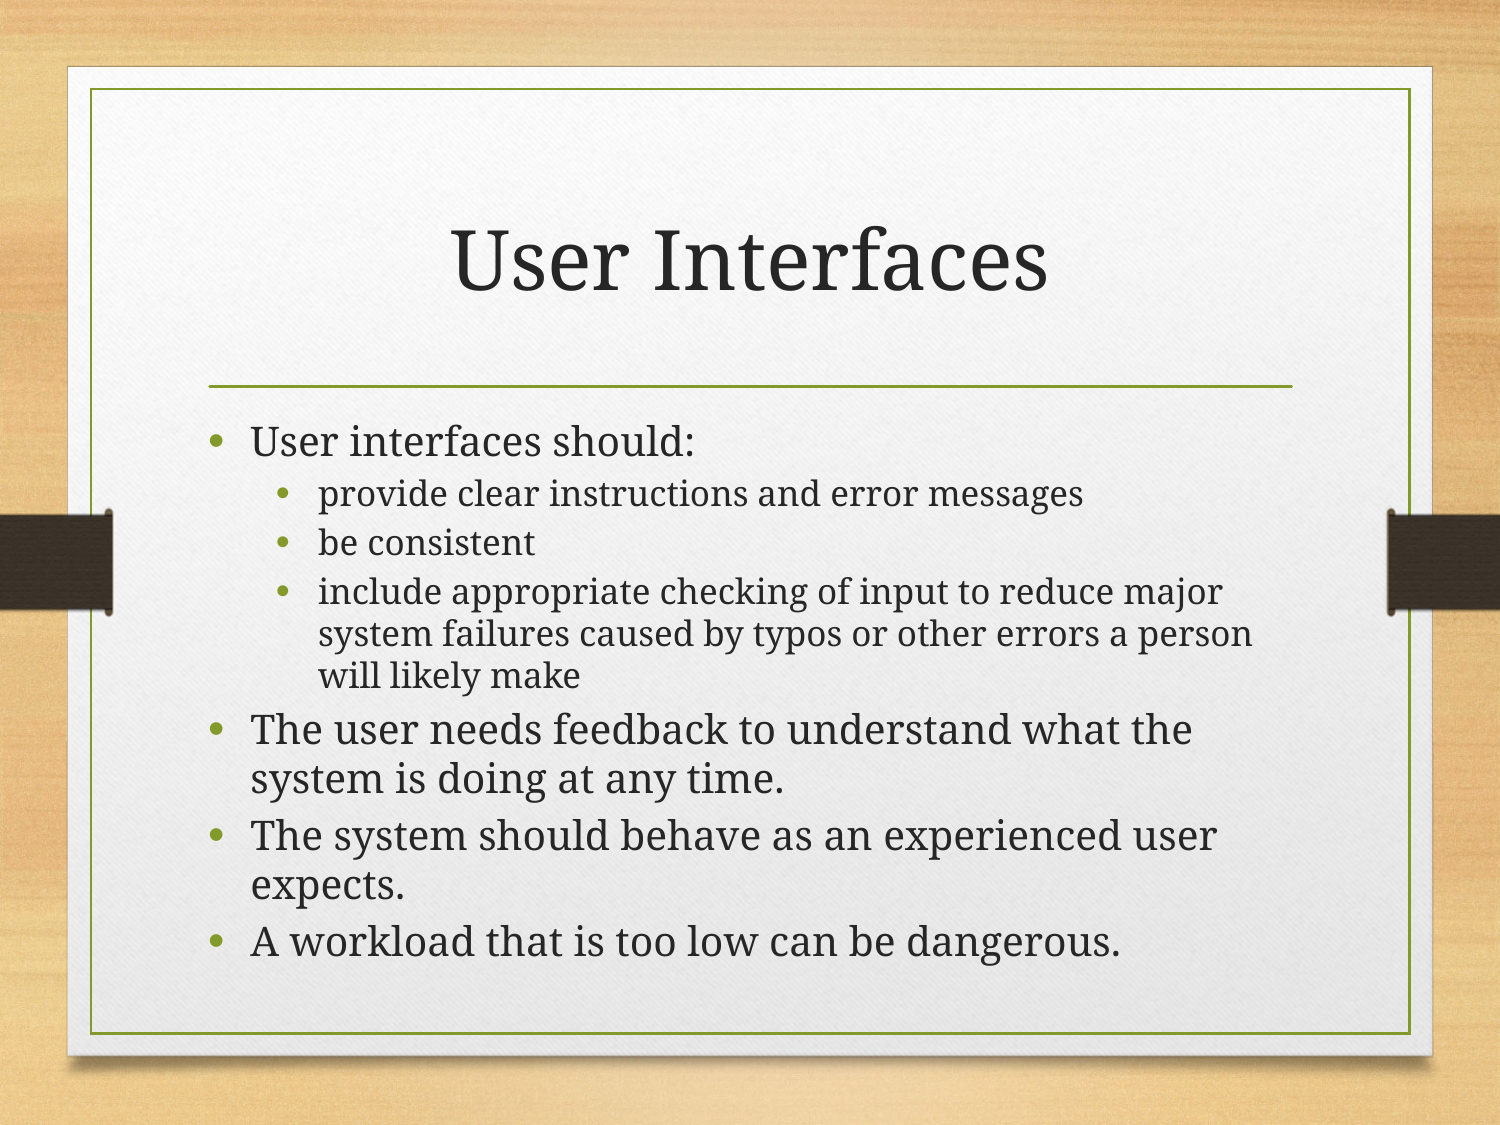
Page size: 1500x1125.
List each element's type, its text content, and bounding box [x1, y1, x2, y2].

picture [0, 0, 1500, 1125]
title User Interfaces [193, 150, 1309, 365]
list User interfaces should: provide clear instructions and error messages be consistent include appropriate checking of input to reduce major system failures caused by typos or other errors a person will likely make The user needs feedback to understand what the system is doing at any time. The system should behave as an experienced user expects. A workload that is too low can be dangerous. [193, 408, 1309, 974]
